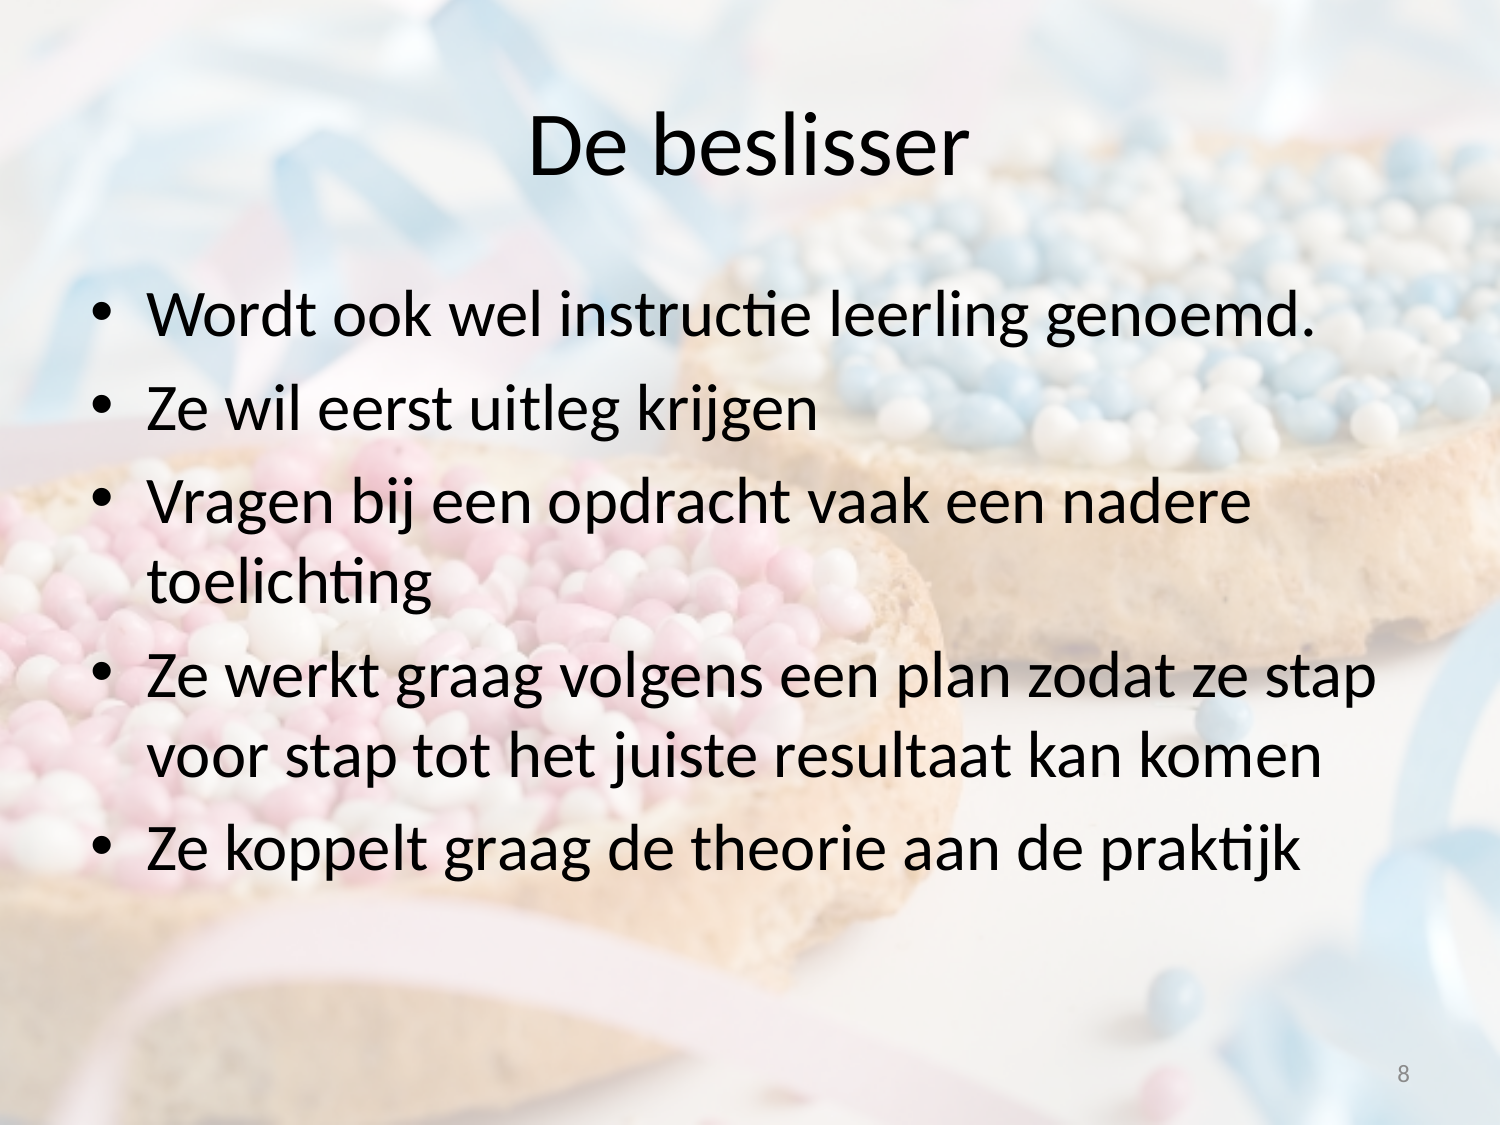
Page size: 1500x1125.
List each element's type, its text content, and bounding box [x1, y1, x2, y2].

slide_number 8 [1074, 1042, 1425, 1103]
title De beslisser [75, 45, 1425, 233]
list Wordt ook wel instructie leerling genoemd. Ze wil eerst uitleg krijgen Vragen bij een opdracht vaak een nadere toelichting Ze werkt graag volgens een plan zodat ze stap voor stap tot het juiste resultaat kan komen Ze koppelt graag de theorie aan de praktijk [75, 262, 1425, 1005]
